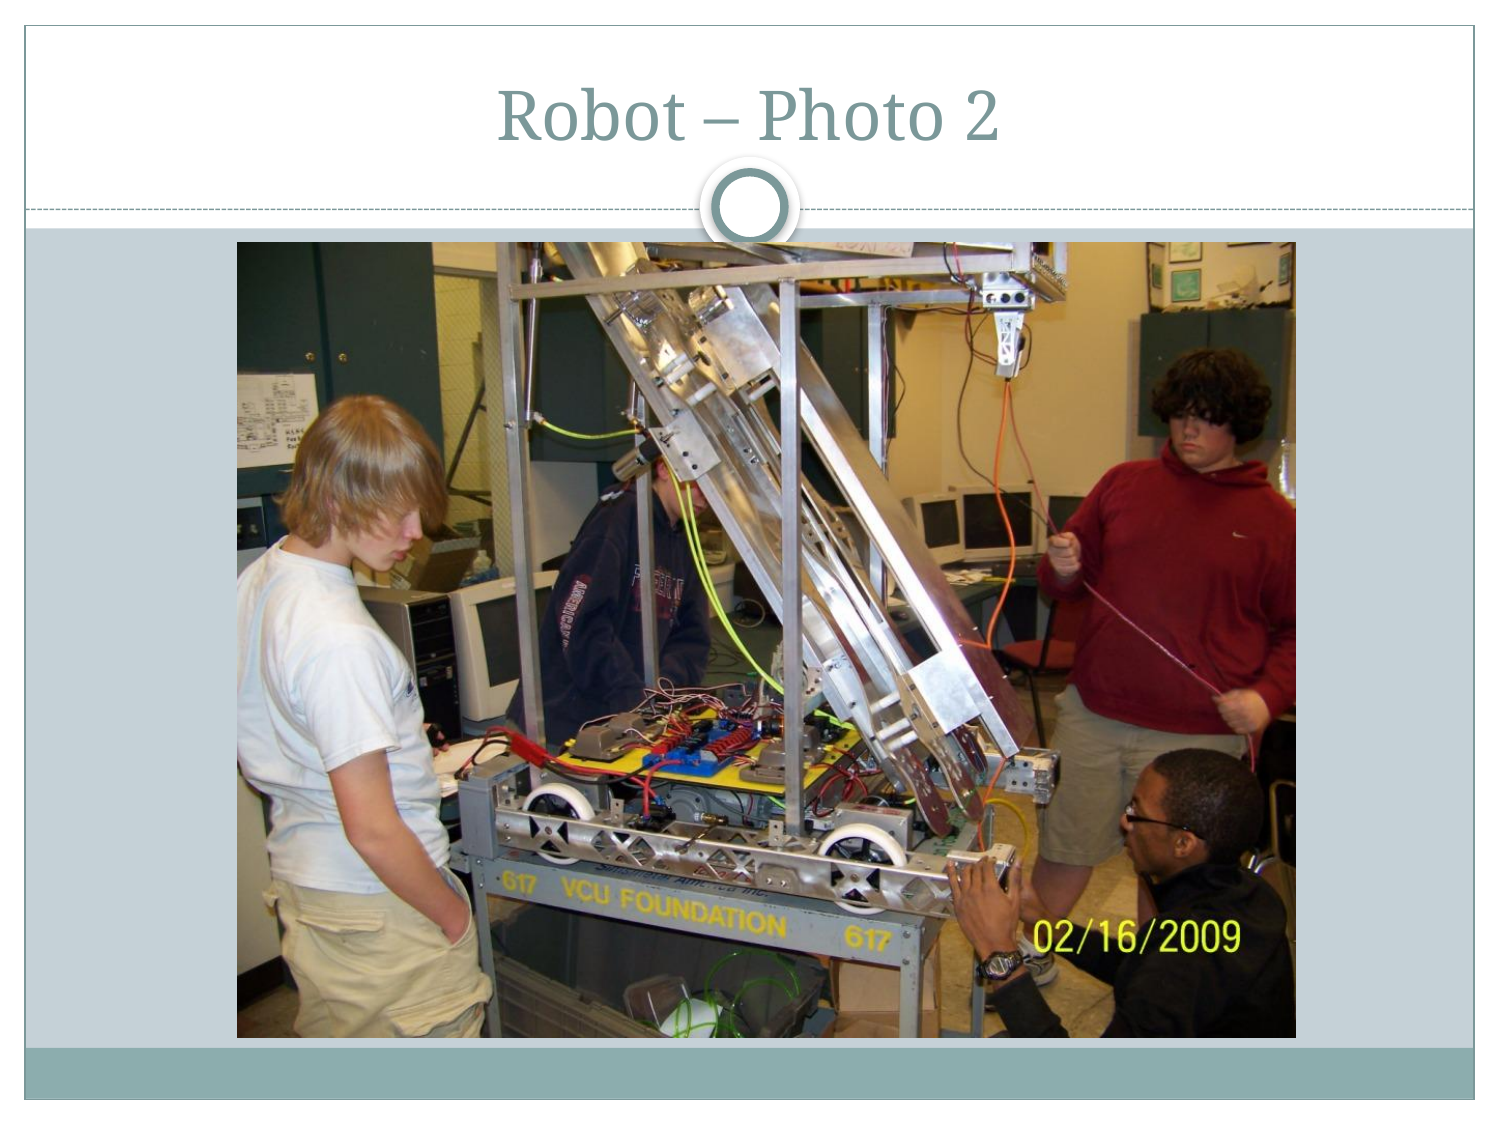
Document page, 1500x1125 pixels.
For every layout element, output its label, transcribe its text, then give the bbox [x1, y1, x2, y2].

title Robot – Photo 2 [49, 37, 1450, 162]
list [237, 242, 1296, 1038]
